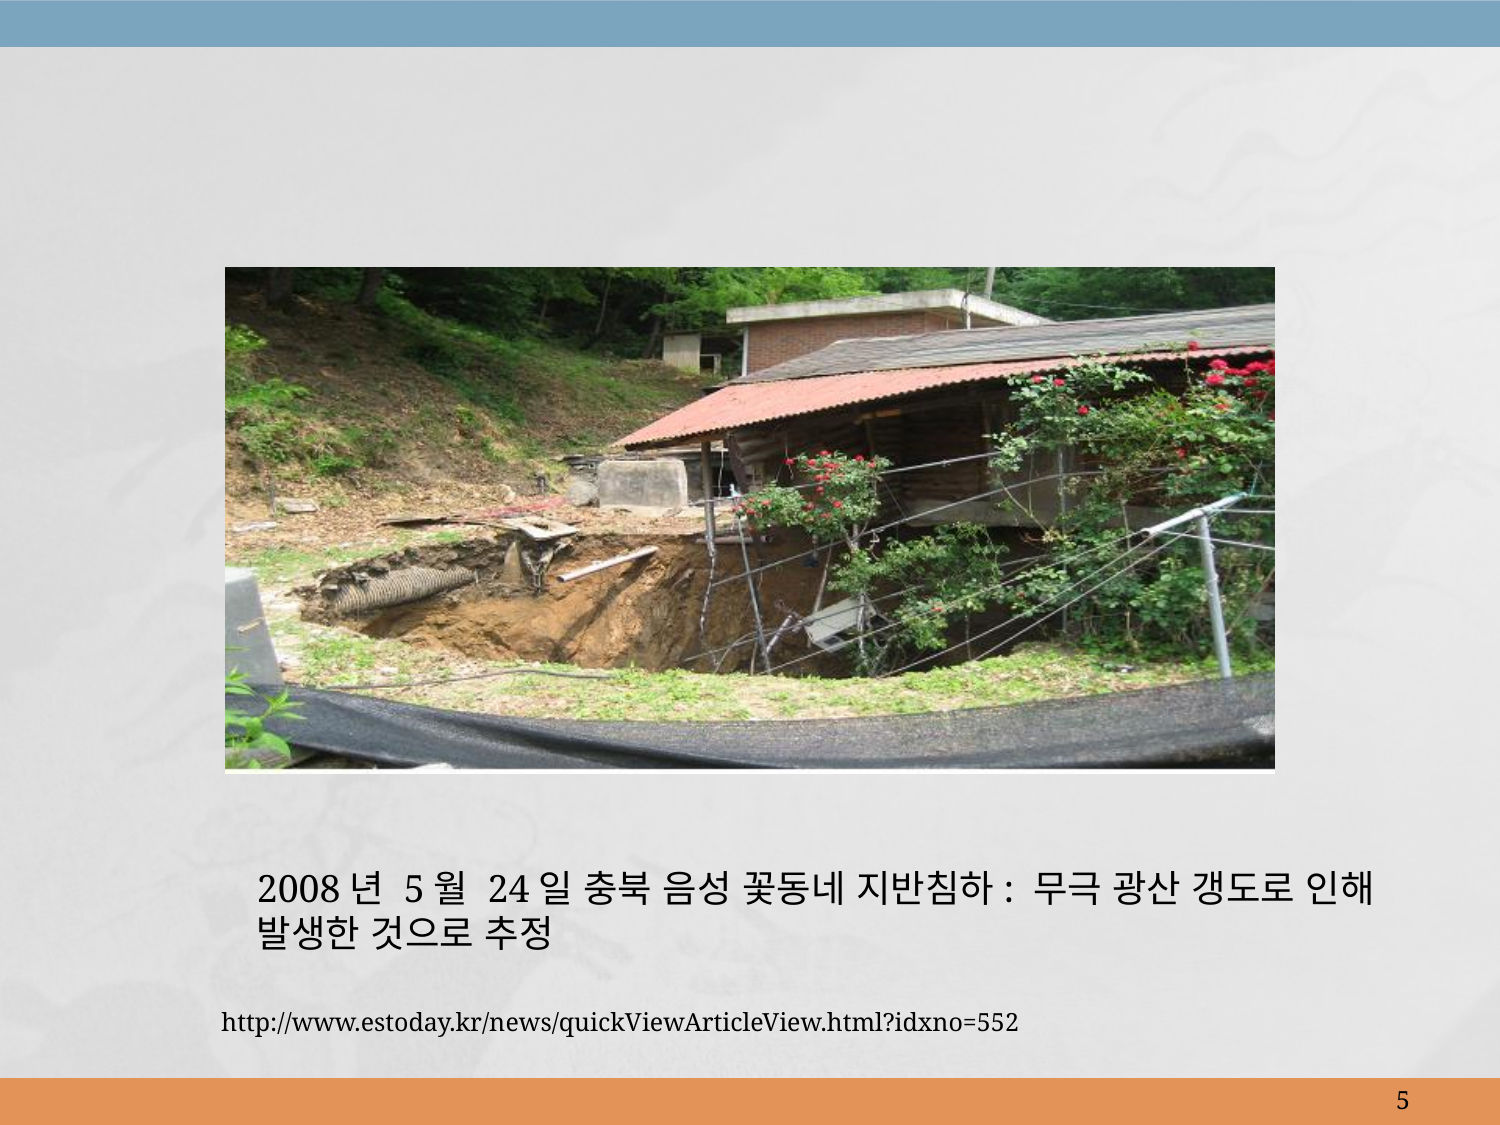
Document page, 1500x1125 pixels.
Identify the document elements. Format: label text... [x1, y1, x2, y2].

text_box 2008년 5월 24일 충북 음성 꽃동네 지반침하: 무극 광산 갱도로 인해 발생한 것으로 추정 [242, 857, 1435, 963]
text_box http://www.estoday.kr/news/quickViewArticleView.html?idxno=552 [206, 999, 1232, 1045]
picture [224, 267, 1275, 774]
slide_number 5 [1074, 1078, 1425, 1125]
